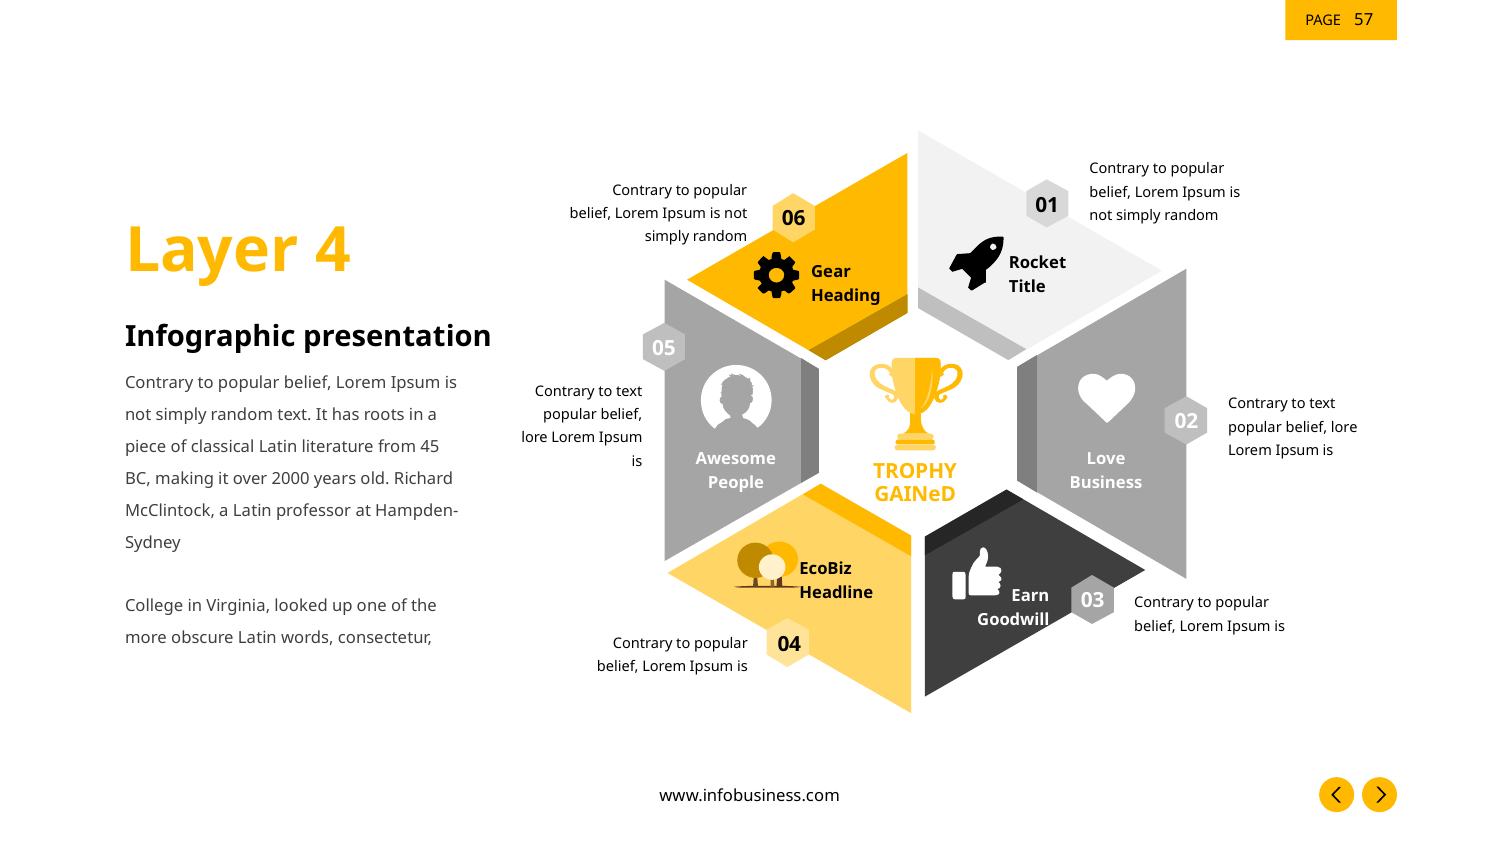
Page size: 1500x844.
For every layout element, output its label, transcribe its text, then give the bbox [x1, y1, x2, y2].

slide_number ‹#› [1342, 8, 1401, 32]
footer www.infobusiness.com [633, 772, 866, 818]
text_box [113, 130, 1387, 714]
